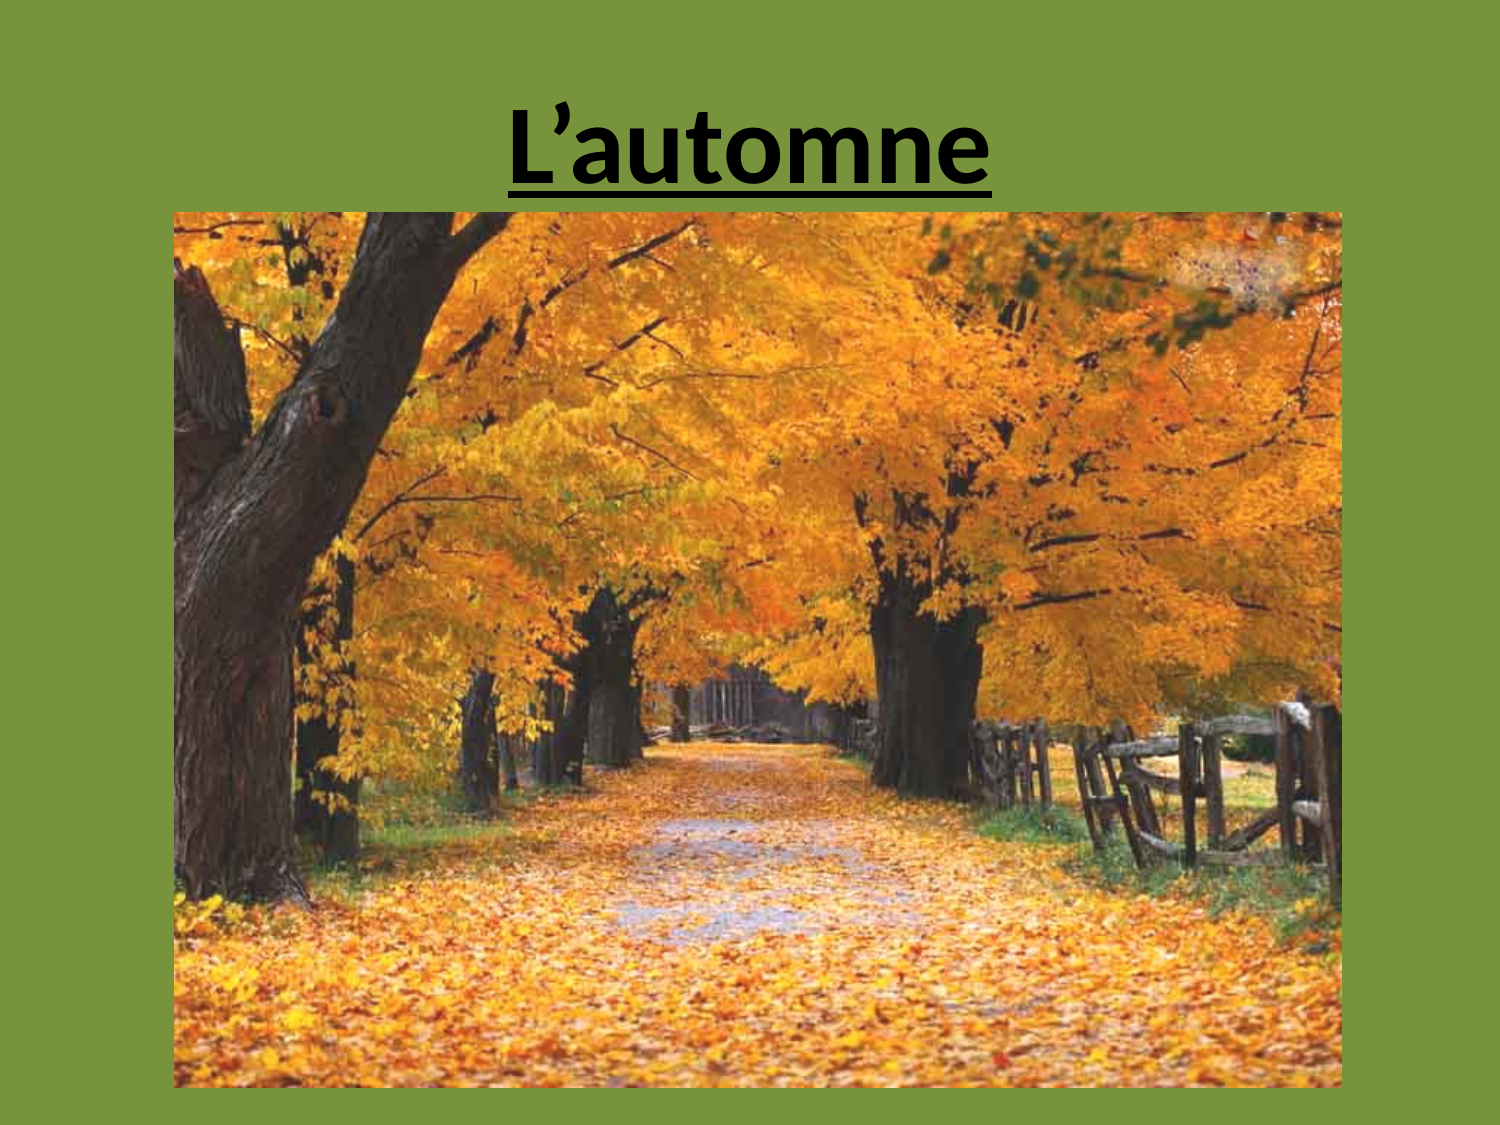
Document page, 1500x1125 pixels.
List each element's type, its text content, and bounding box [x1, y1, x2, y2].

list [174, 212, 1342, 1088]
title L’automne [75, 45, 1425, 233]
